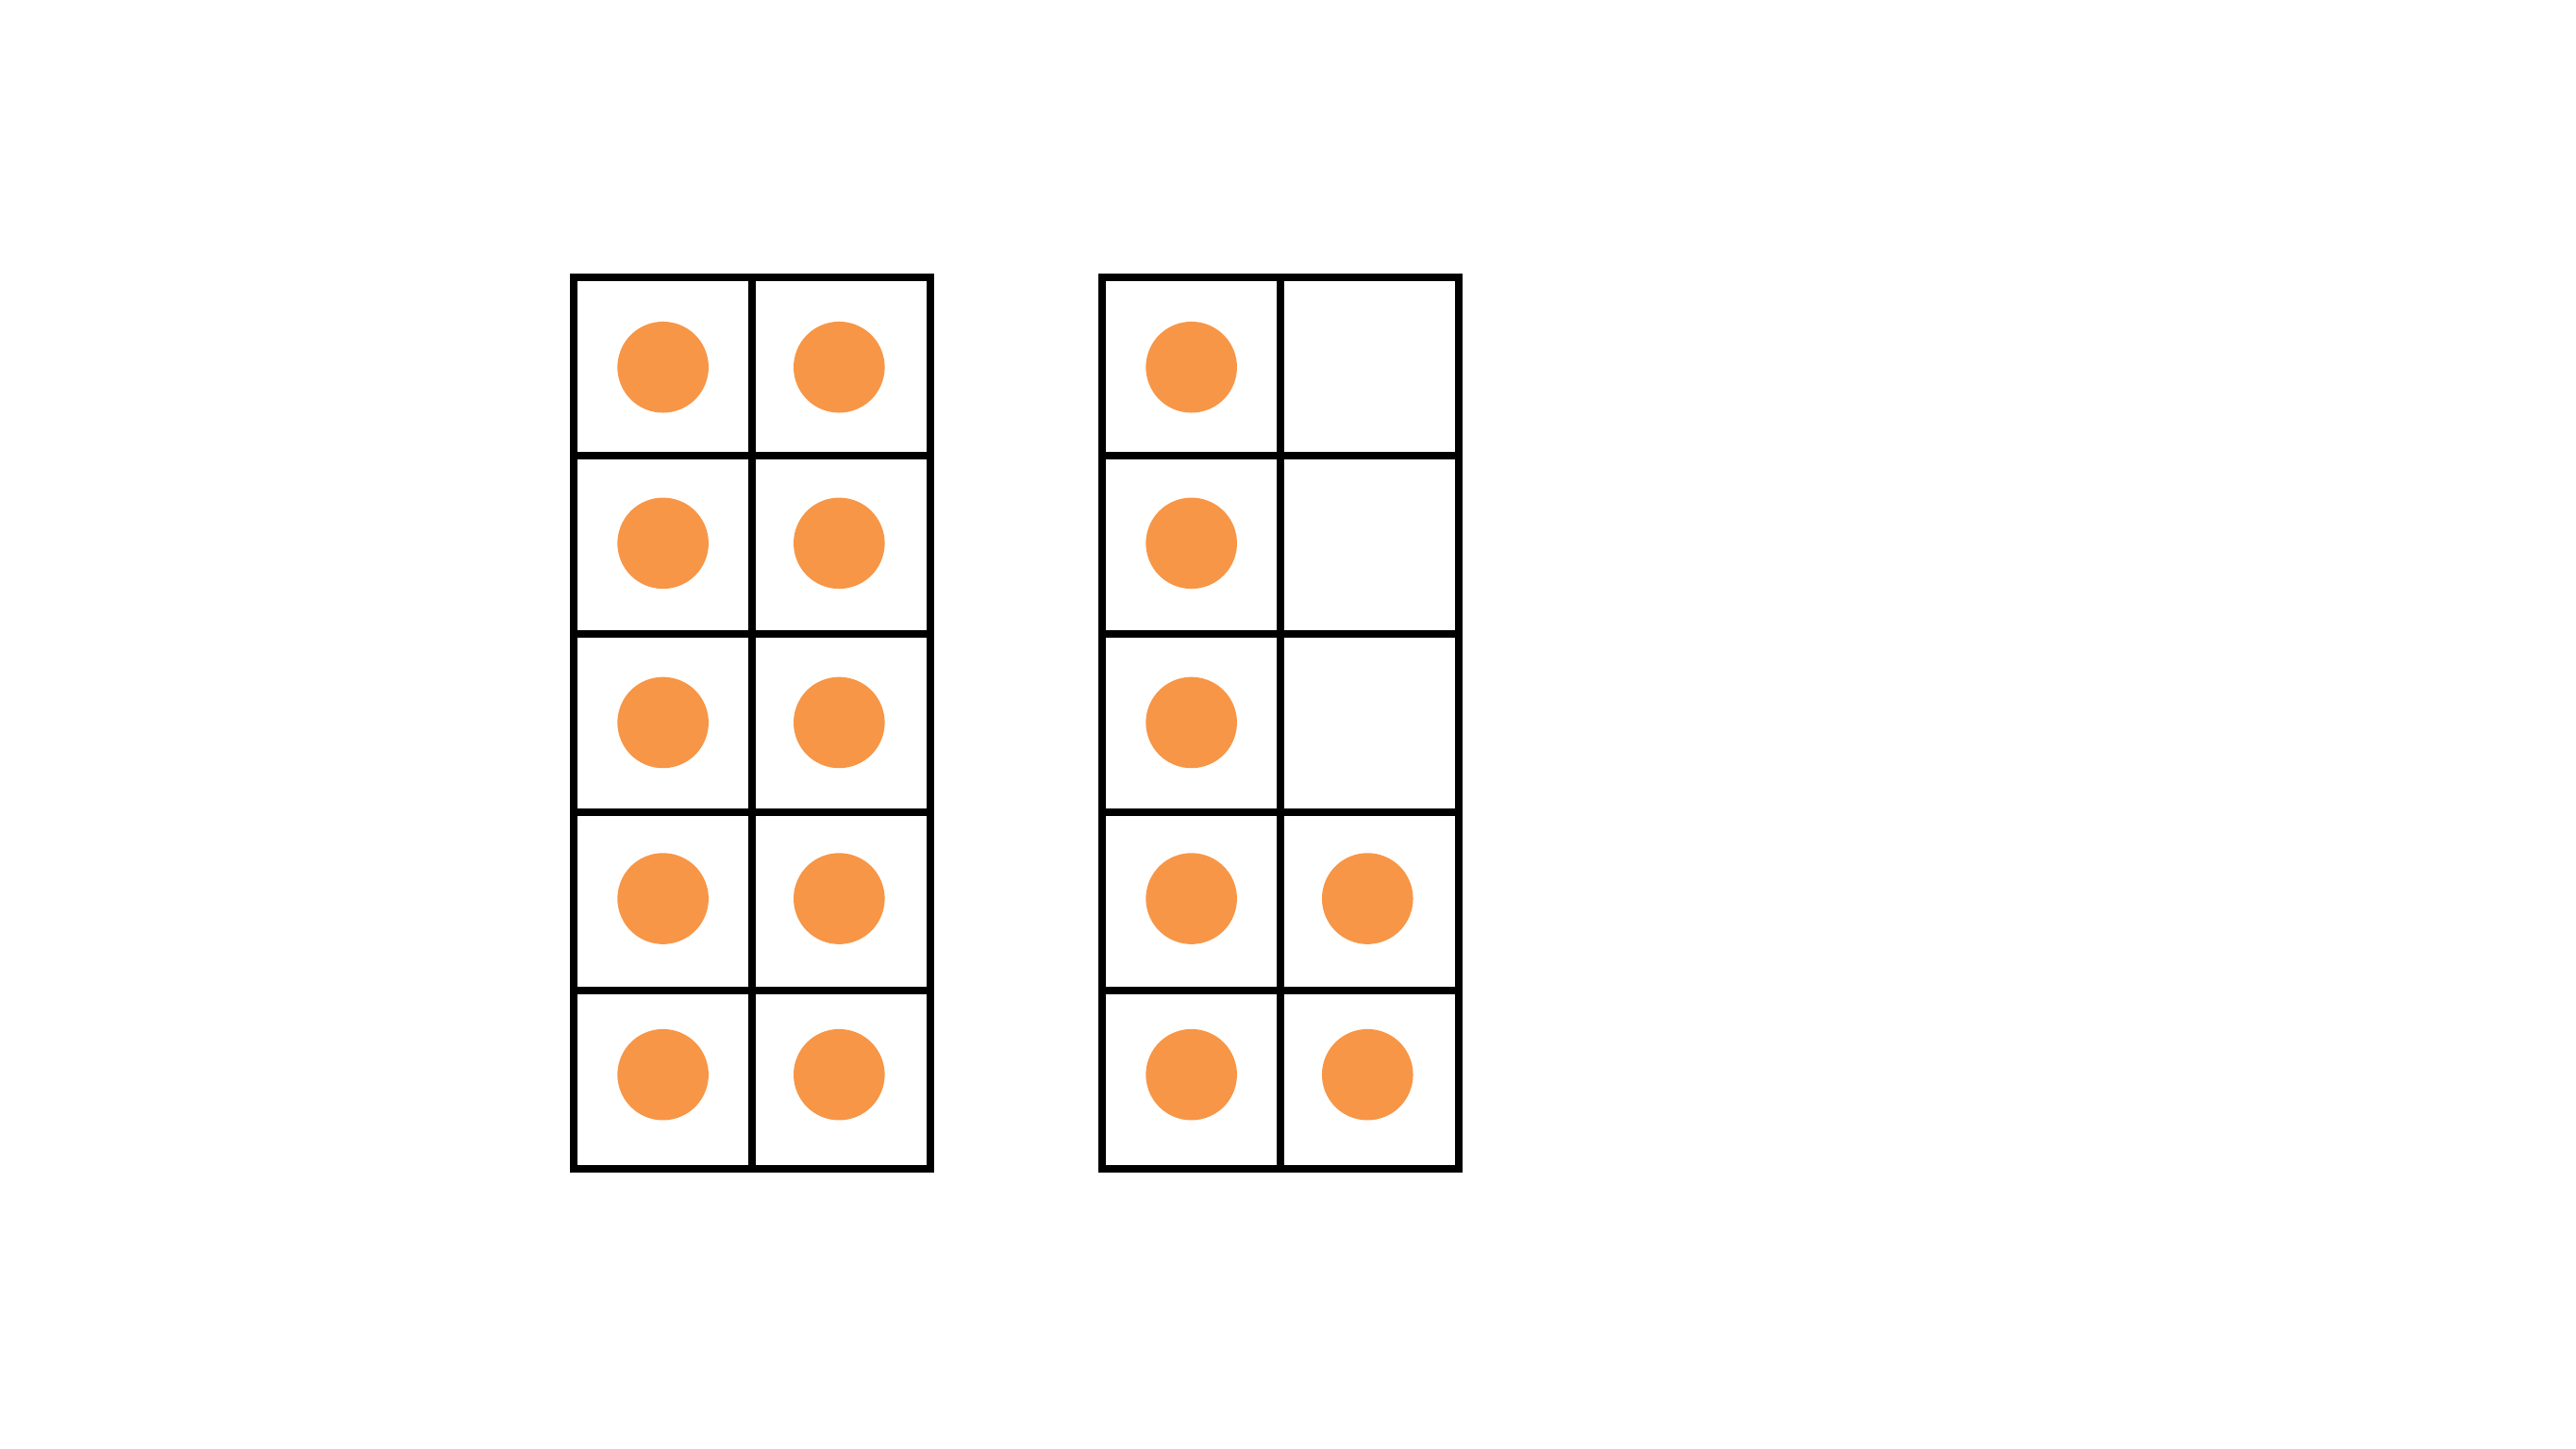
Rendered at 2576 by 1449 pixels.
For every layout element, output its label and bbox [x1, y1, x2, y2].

table_cell [1106, 638, 1277, 808]
table_cell [1284, 638, 1455, 808]
text_box [618, 854, 708, 943]
table_cell [756, 638, 927, 808]
table_cell [577, 994, 748, 1165]
text_box [795, 498, 884, 589]
table_cell [756, 994, 927, 1165]
table_cell [577, 638, 748, 808]
text_box [618, 677, 708, 768]
text_box [1146, 854, 1236, 943]
table_header [1106, 281, 1277, 452]
text_box [795, 1029, 884, 1120]
text_box [618, 322, 708, 412]
table_cell [1106, 816, 1277, 987]
text_box [1323, 854, 1413, 943]
table_cell [577, 459, 748, 630]
text_box [1146, 498, 1236, 589]
text_box [1146, 1029, 1236, 1120]
text_box [1323, 1029, 1413, 1120]
table_cell [1106, 459, 1277, 630]
table_cell [1106, 994, 1277, 1165]
table_cell [577, 816, 748, 987]
table_cell [1284, 816, 1455, 987]
table_cell [1284, 994, 1455, 1165]
text_box [1146, 322, 1236, 412]
text_box [795, 854, 884, 943]
table_cell [756, 816, 927, 987]
table_header [577, 281, 748, 452]
table_cell [756, 459, 927, 630]
table_cell [1284, 459, 1455, 630]
text_box [618, 498, 708, 589]
table_header [756, 281, 927, 452]
table_header [1284, 281, 1455, 452]
text_box [1146, 677, 1236, 768]
text_box [795, 677, 884, 768]
text_box [618, 1029, 708, 1120]
text_box [795, 322, 884, 412]
